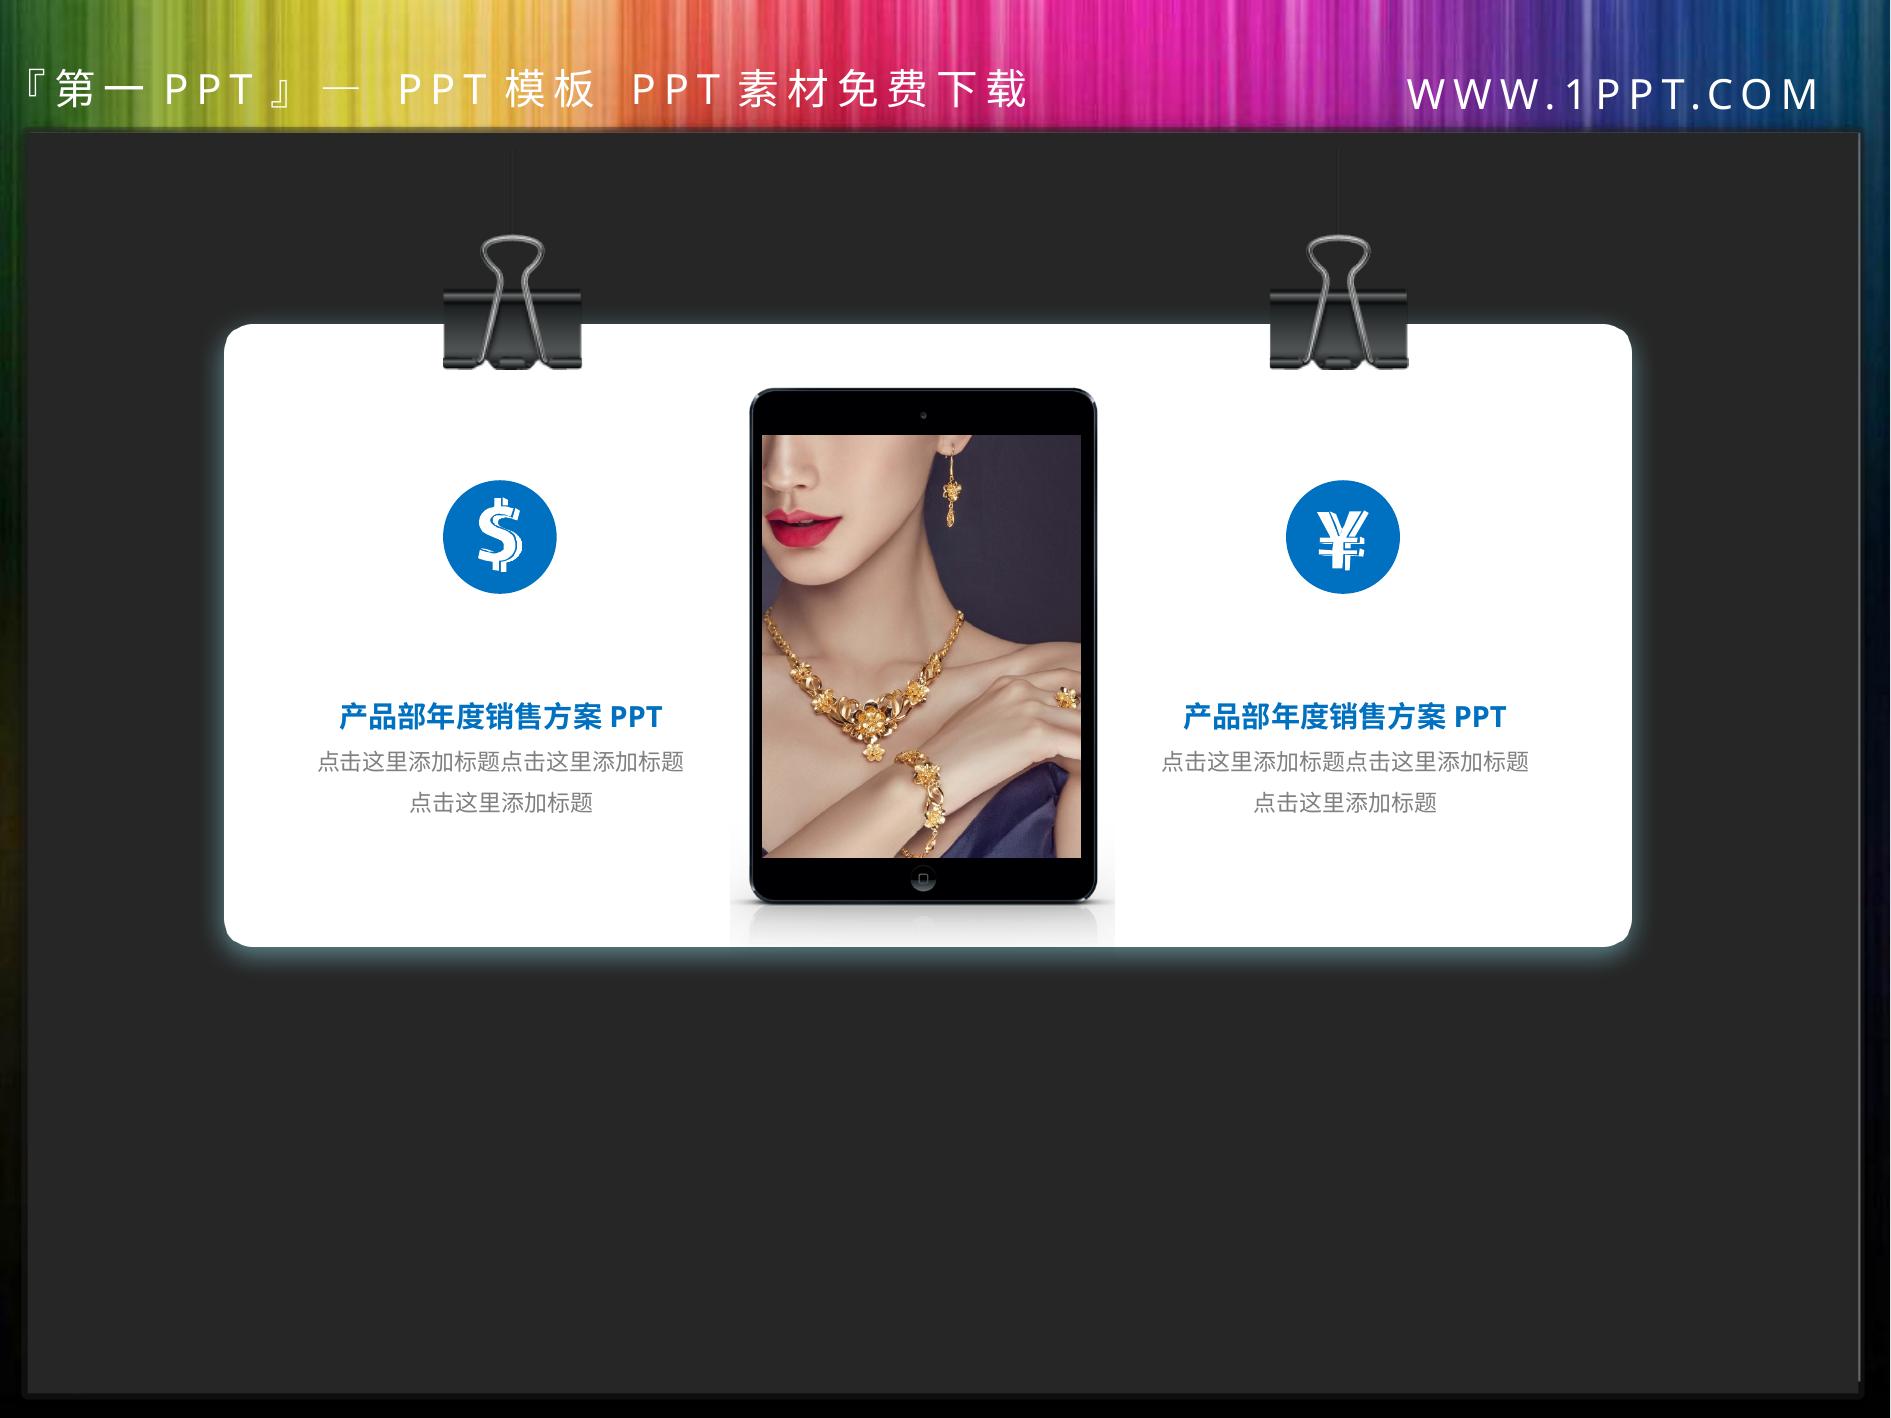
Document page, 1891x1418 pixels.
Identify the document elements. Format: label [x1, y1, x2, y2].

text_box [477, 496, 522, 572]
text_box [442, 148, 1410, 370]
text_box [1316, 510, 1369, 571]
picture [0, 0, 1891, 1418]
